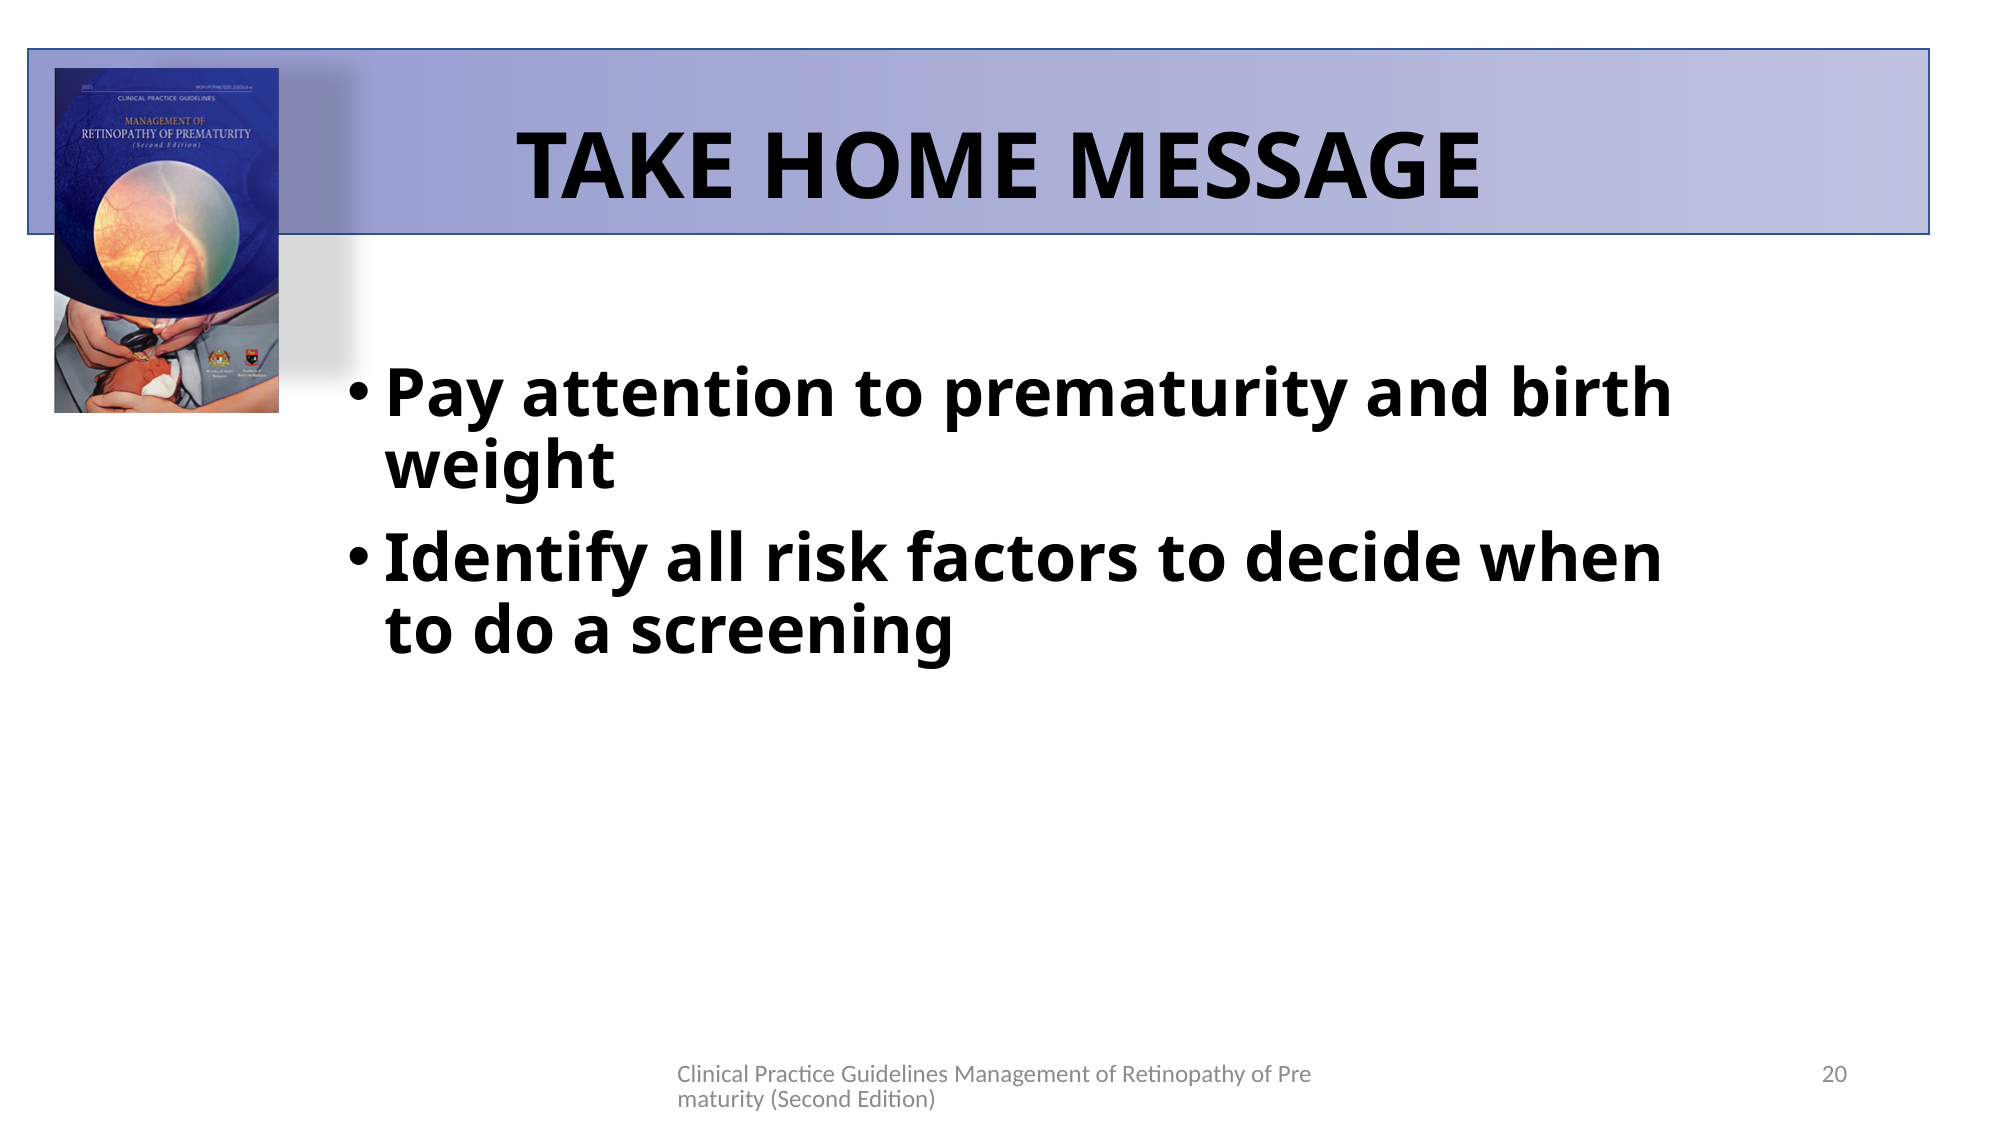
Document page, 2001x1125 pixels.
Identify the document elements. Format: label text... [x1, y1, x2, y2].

picture [54, 37, 386, 413]
list Pay attention to prematurity and birth weight Identify all risk factors to decide when to do a screening [332, 351, 1721, 1066]
slide_number 20 [1412, 1042, 1863, 1103]
text_box [27, 48, 54, 235]
footer Clinical Practice Guidelines Management of Retinopathy of Prematurity (Second Edition) [662, 1066, 1338, 1103]
title TAKE HOME MESSAGE [386, 59, 1863, 278]
text_box [386, 48, 1930, 235]
